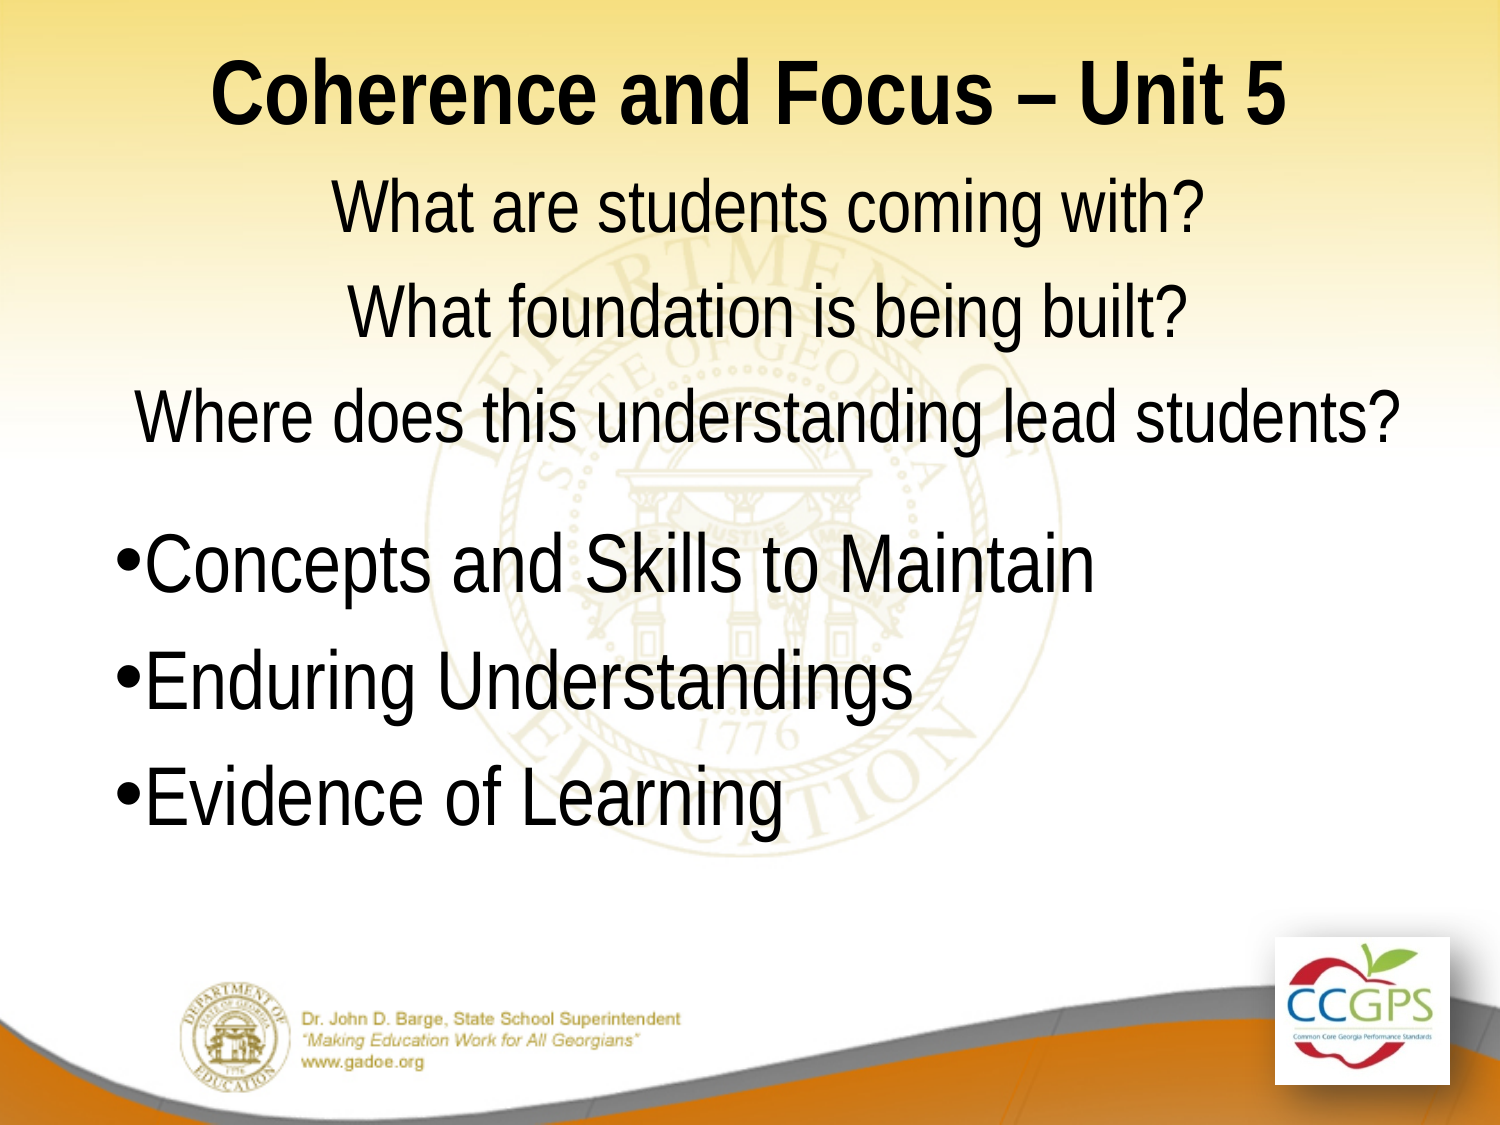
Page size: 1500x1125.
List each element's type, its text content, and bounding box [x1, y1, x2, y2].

picture [0, 0, 1500, 1125]
title Coherence and Focus – Unit 5 [112, 37, 1388, 138]
subtitle What are students coming with? What foundation is being built? Where does this understanding lead students? Concepts and Skills to Maintain Enduring Understandings Evidence of Learning [99, 149, 1438, 988]
